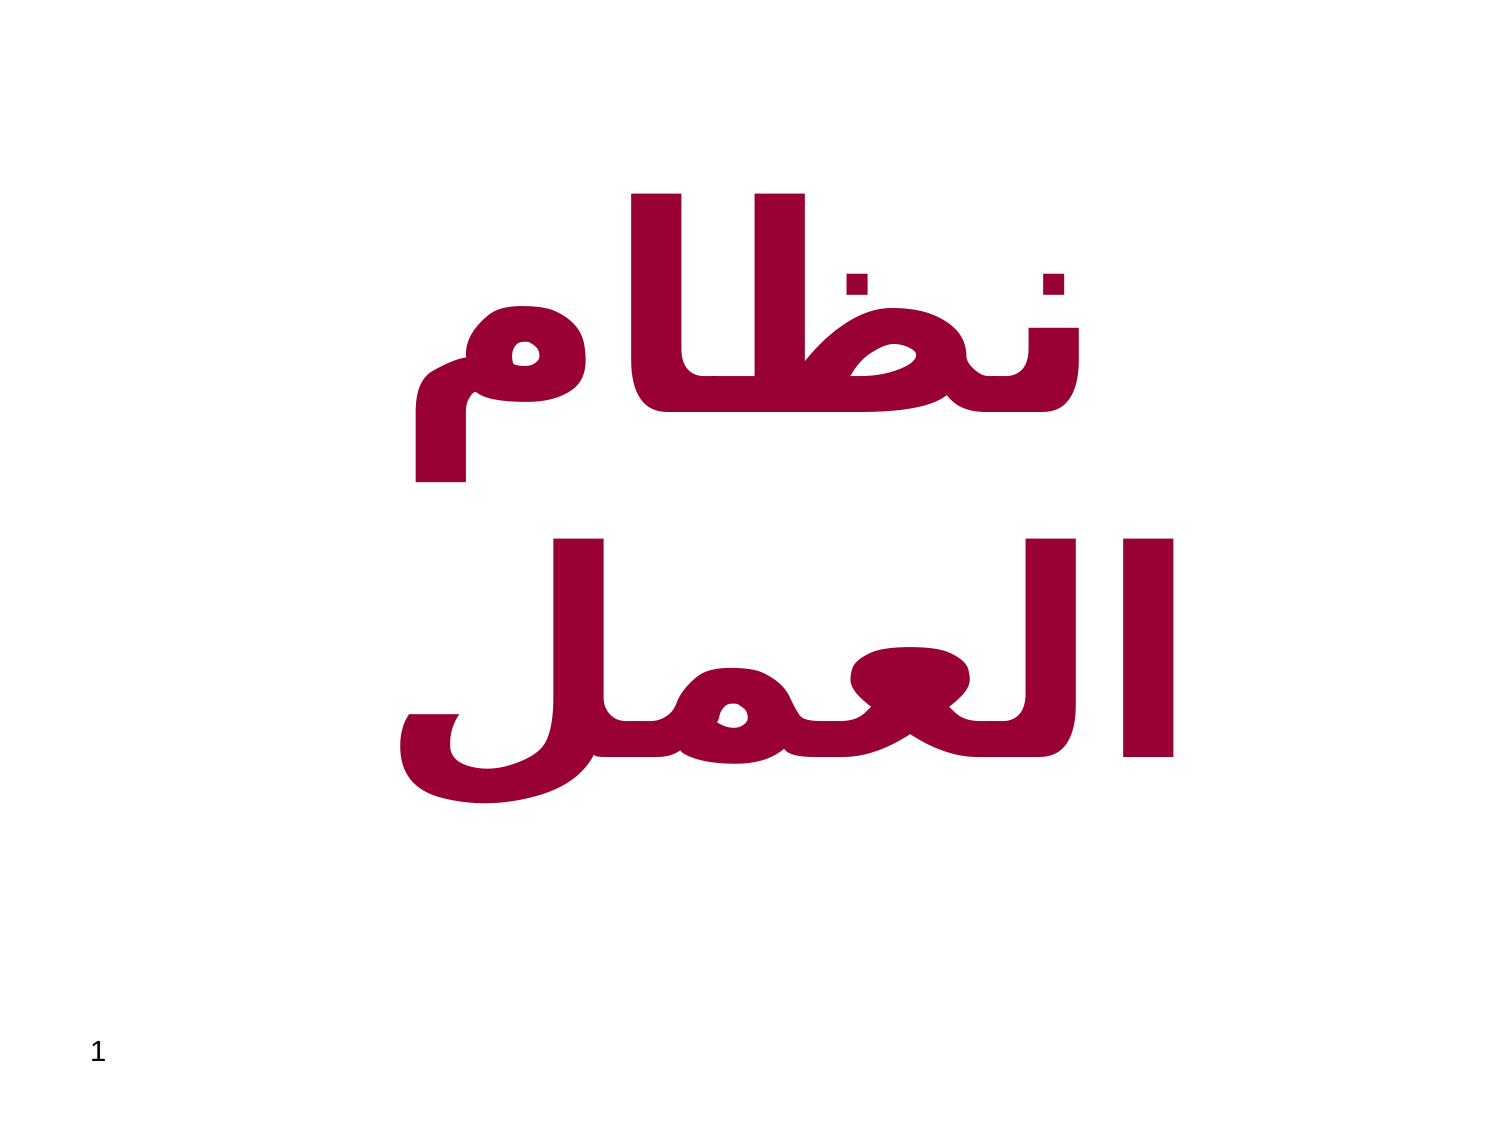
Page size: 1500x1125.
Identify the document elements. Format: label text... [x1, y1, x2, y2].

title نظام العمل [112, 349, 1388, 591]
slide_number 1 [74, 1024, 426, 1103]
